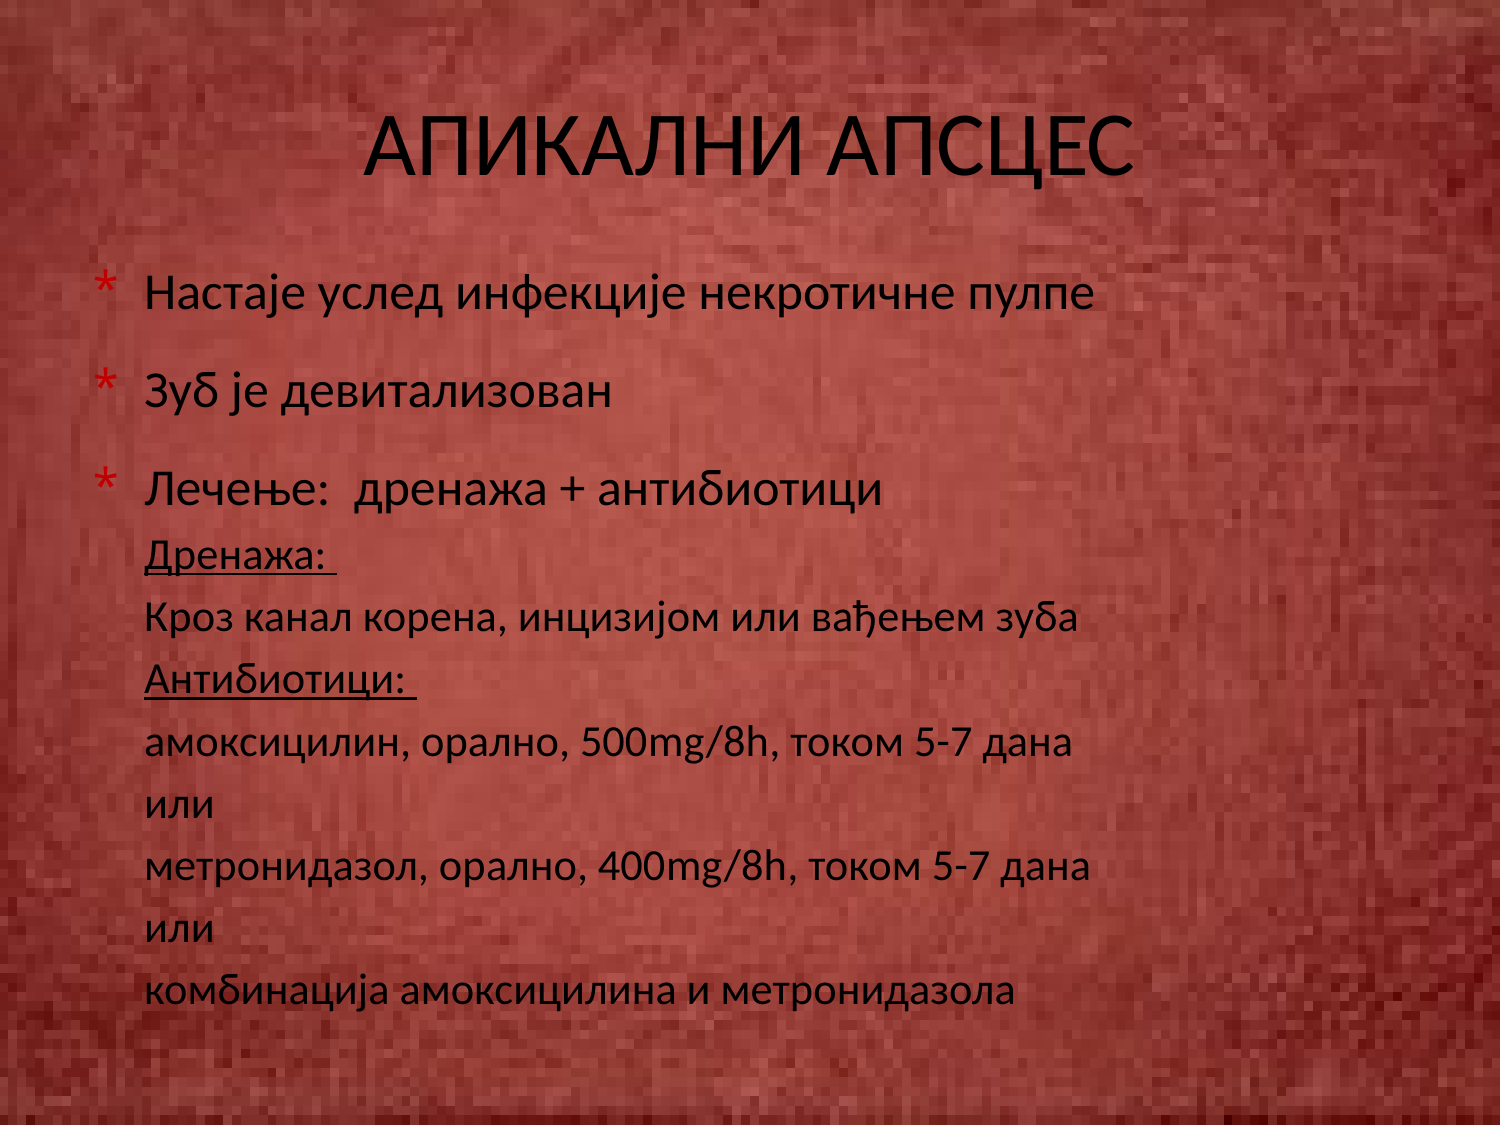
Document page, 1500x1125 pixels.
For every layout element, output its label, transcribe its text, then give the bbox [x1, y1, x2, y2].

picture [0, 0, 1500, 1125]
list Настаје услед инфекције некротичне пулпе Зуб је девитализован Лечење: дренажа + антибиотици Дренажа: Кроз канал корена, инцизијом или вађењем зуба Антибиотици: амоксицилин, орално, 500mg/8h, током 5-7 дана или метронидазол, орално, 400mg/8h, током 5-7 дана или комбинација амоксицилина и метронидазола [75, 249, 1425, 1030]
title АПИКАЛНИ АПСЦЕС [75, 45, 1425, 233]
